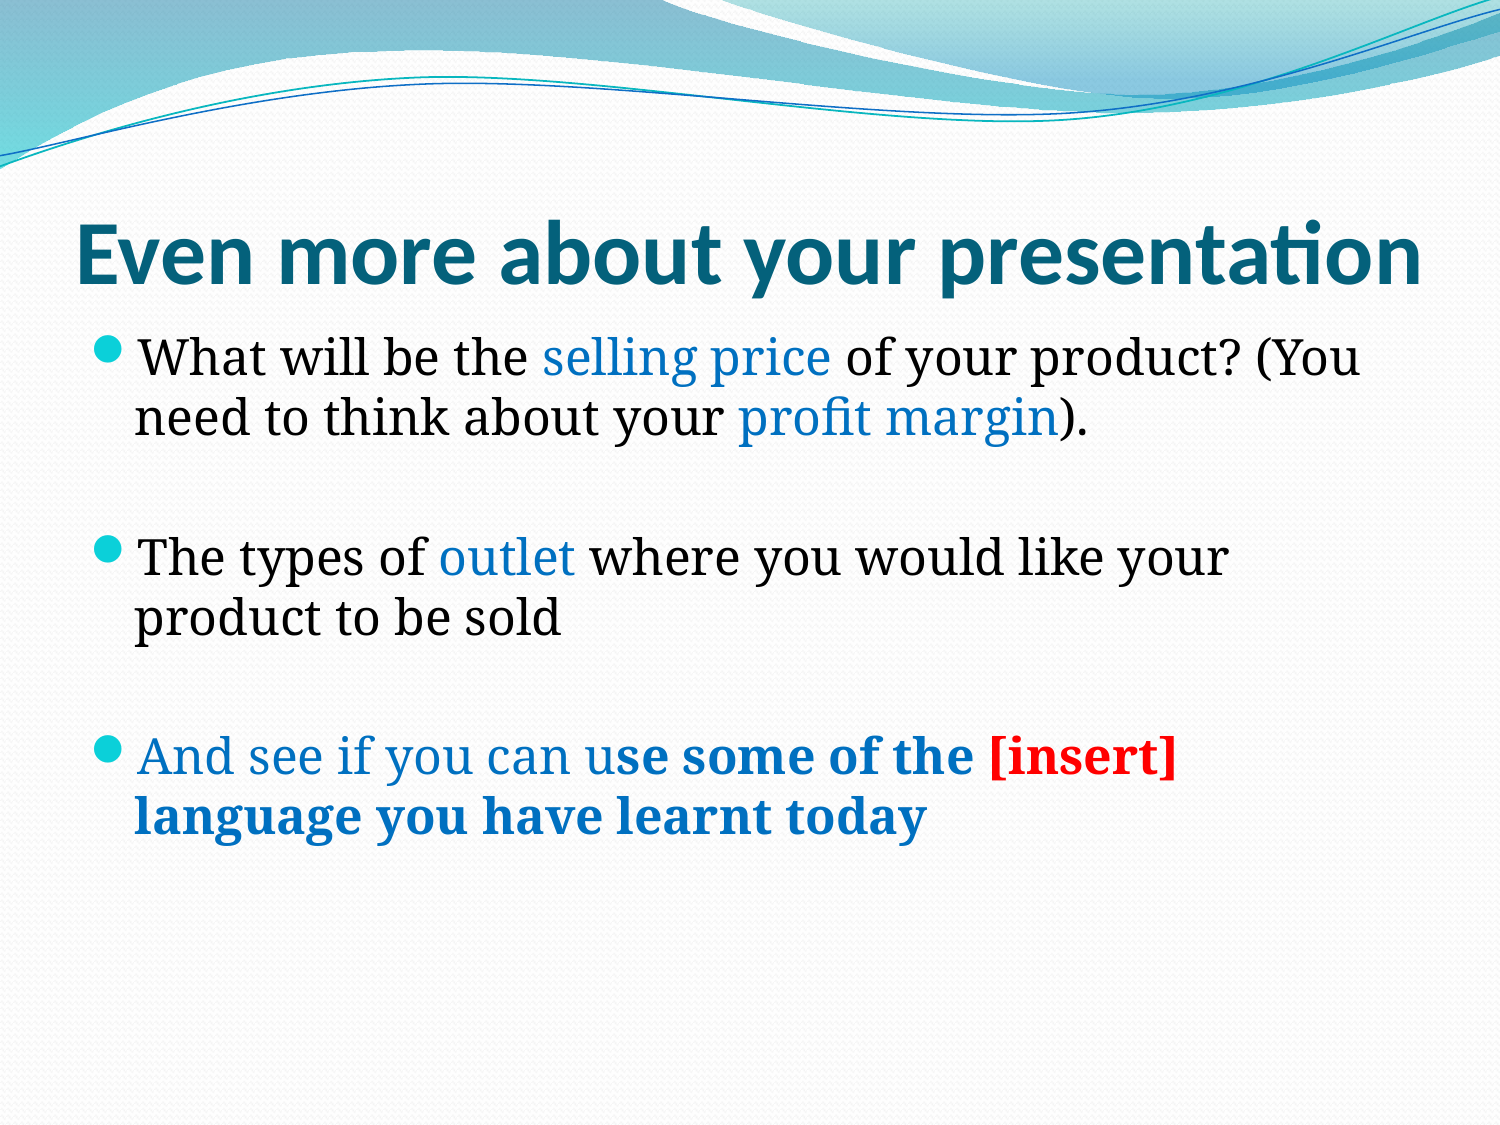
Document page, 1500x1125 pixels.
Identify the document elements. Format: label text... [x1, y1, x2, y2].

title Even more about your presentation [74, 115, 1426, 304]
list What will be the selling price of your product? (You need to think about your profit margin). The types of outlet where you would like your product to be sold And see if you can use some of the [insert] language you have learnt today [74, 317, 1426, 1038]
